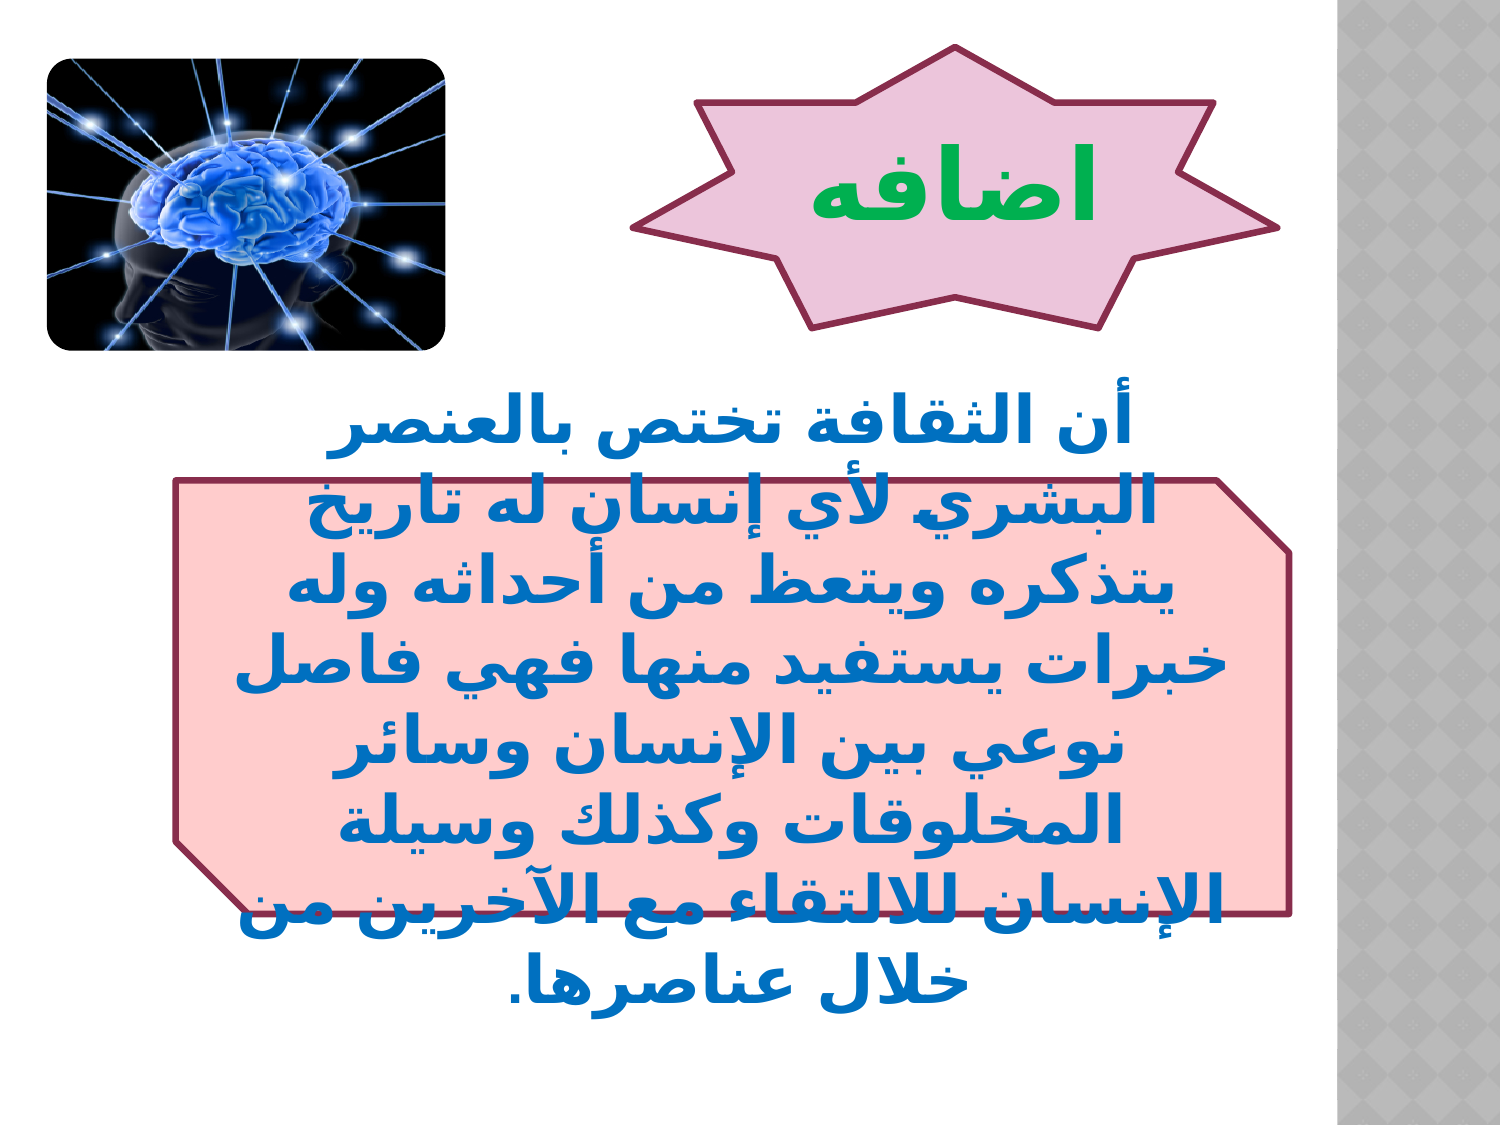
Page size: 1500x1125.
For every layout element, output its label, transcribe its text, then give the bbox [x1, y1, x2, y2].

text_box اضافه [629, 44, 1281, 332]
picture [46, 58, 446, 352]
text_box أن الثقافة تختص بالعنصر البشري لأي إنسان له تاريخ يتذكره ويتعظ من أحداثه وله خبرات يستفيد منها فهي فاصل نوعي بين الإنسان وسائر المخلوقات وكذلك وسيلة الإنسان للالتقاء مع الآخرين من خلال عناصرها. [172, 477, 1293, 918]
